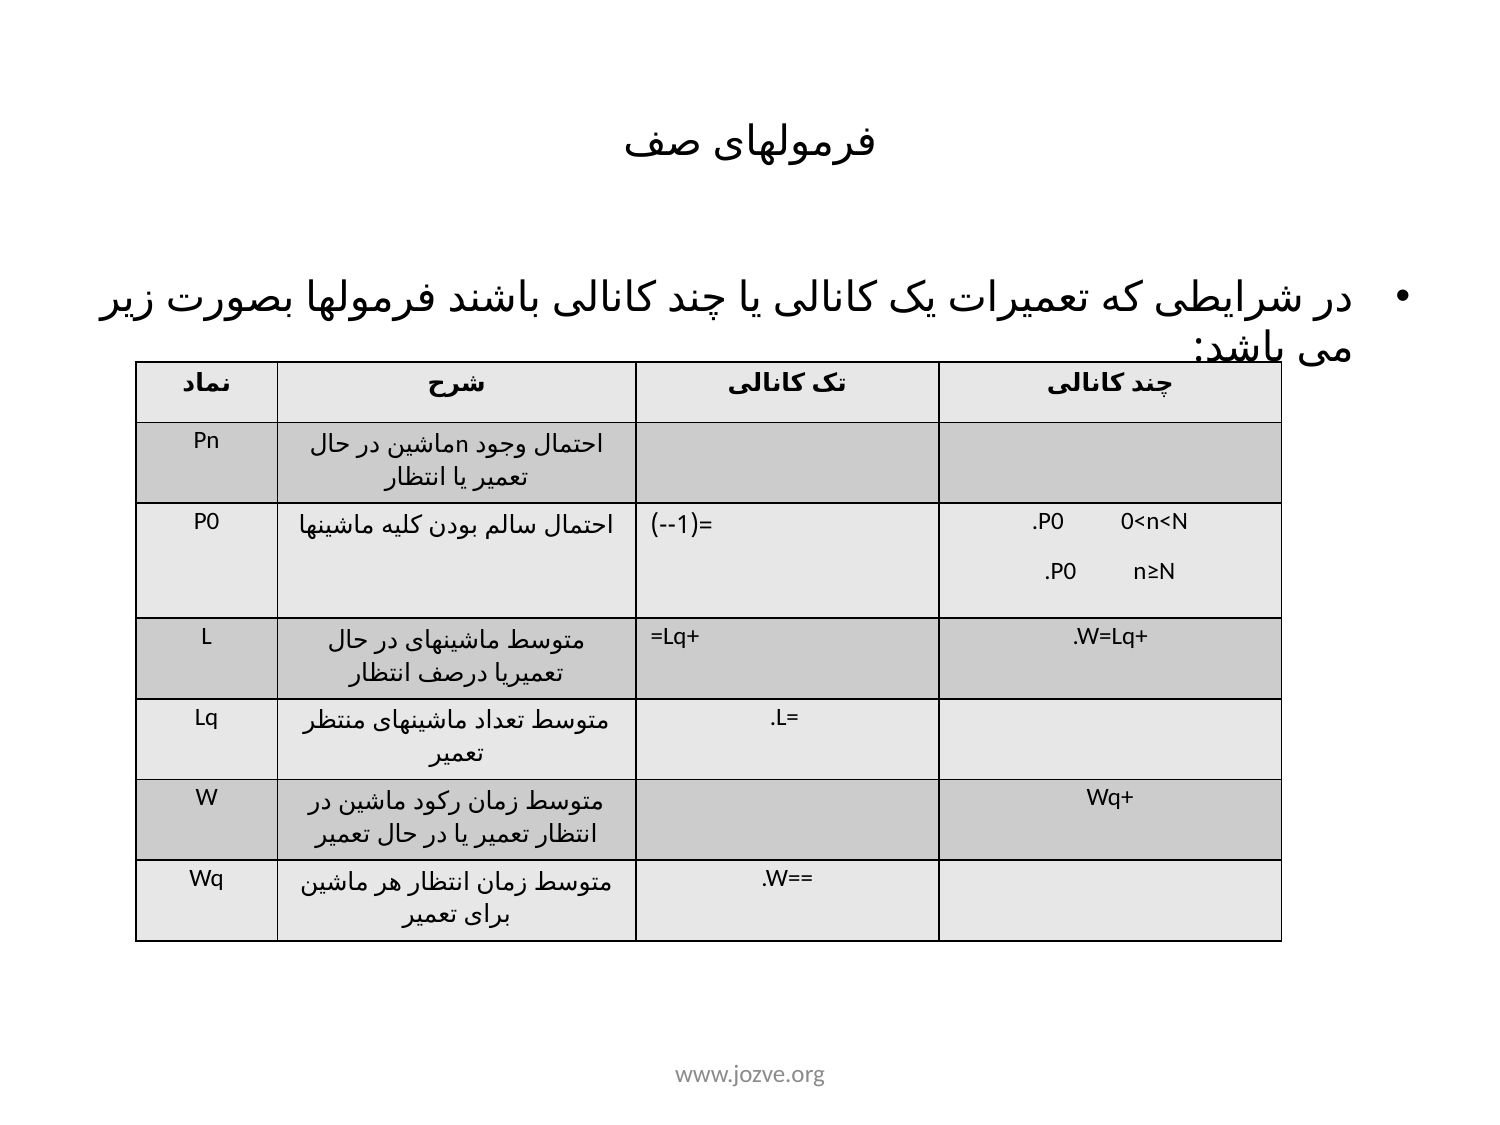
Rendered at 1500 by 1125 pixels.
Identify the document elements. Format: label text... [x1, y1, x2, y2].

title فرمولهای صف [75, 45, 1425, 233]
footer www.jozve.org [512, 1042, 988, 1103]
list در شرایطی که تعمیرات یک کانالی یا چند کانالی باشند فرمولها بصورت زیر می باشد: [75, 262, 1425, 1005]
